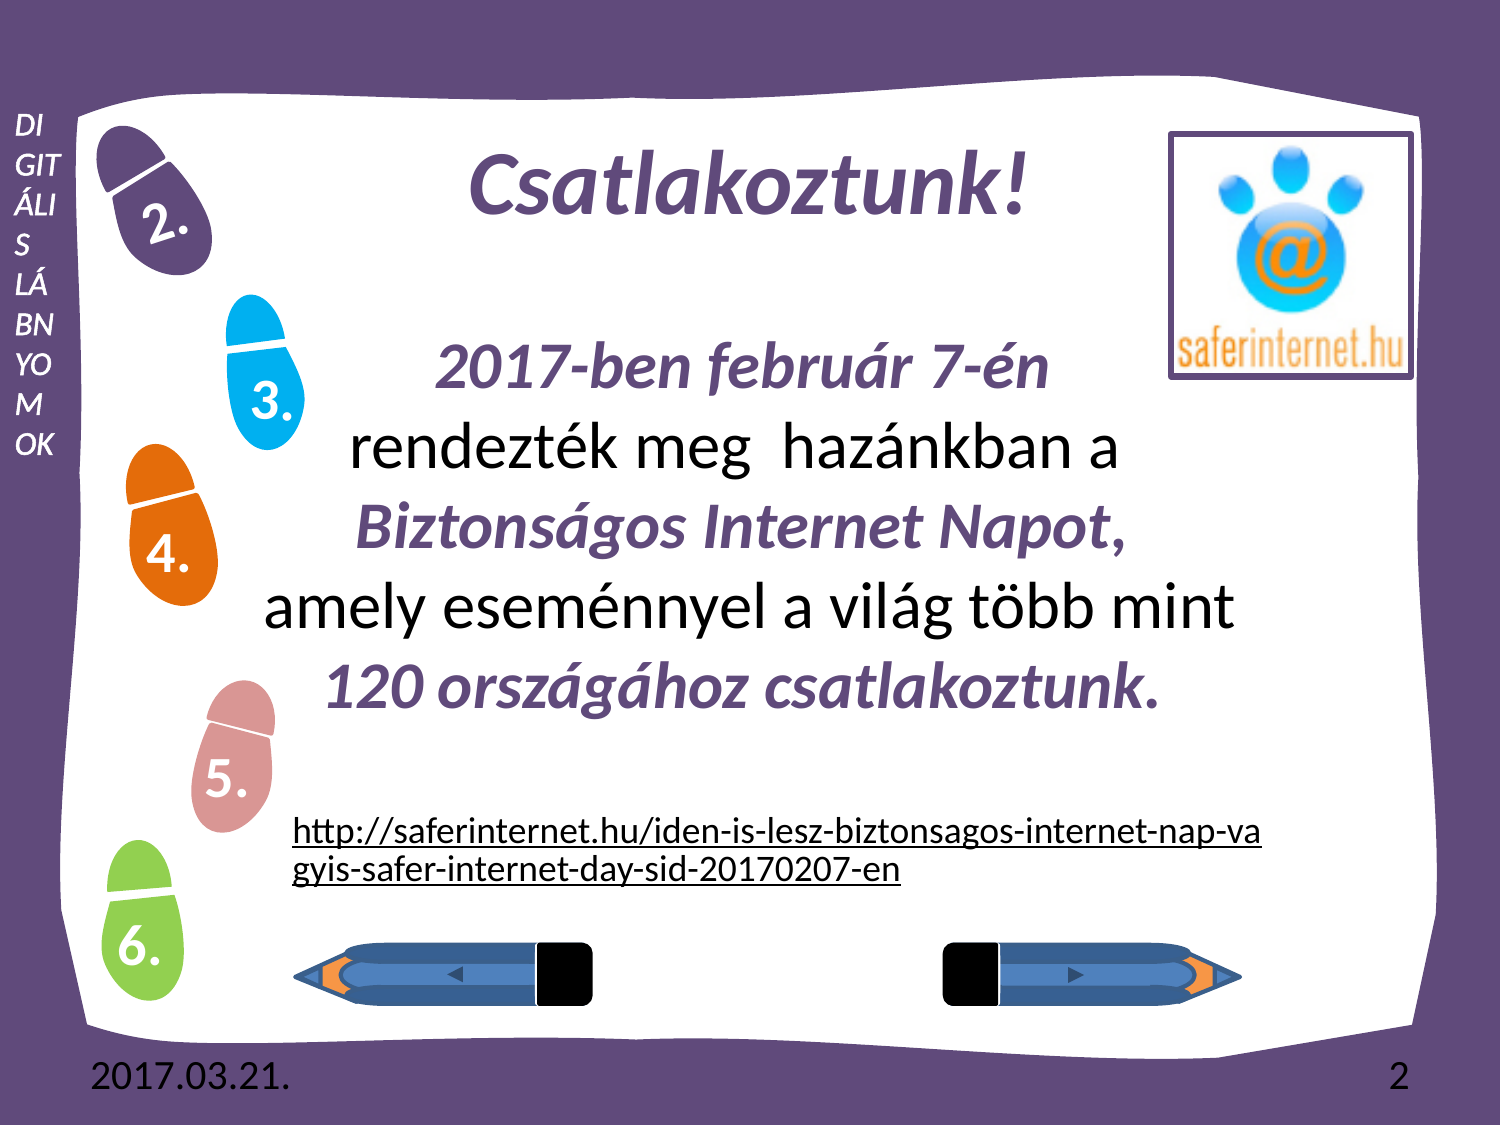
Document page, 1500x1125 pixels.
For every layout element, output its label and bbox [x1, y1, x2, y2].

picture [1173, 136, 1409, 374]
text_box [0, 0, 1500, 1125]
